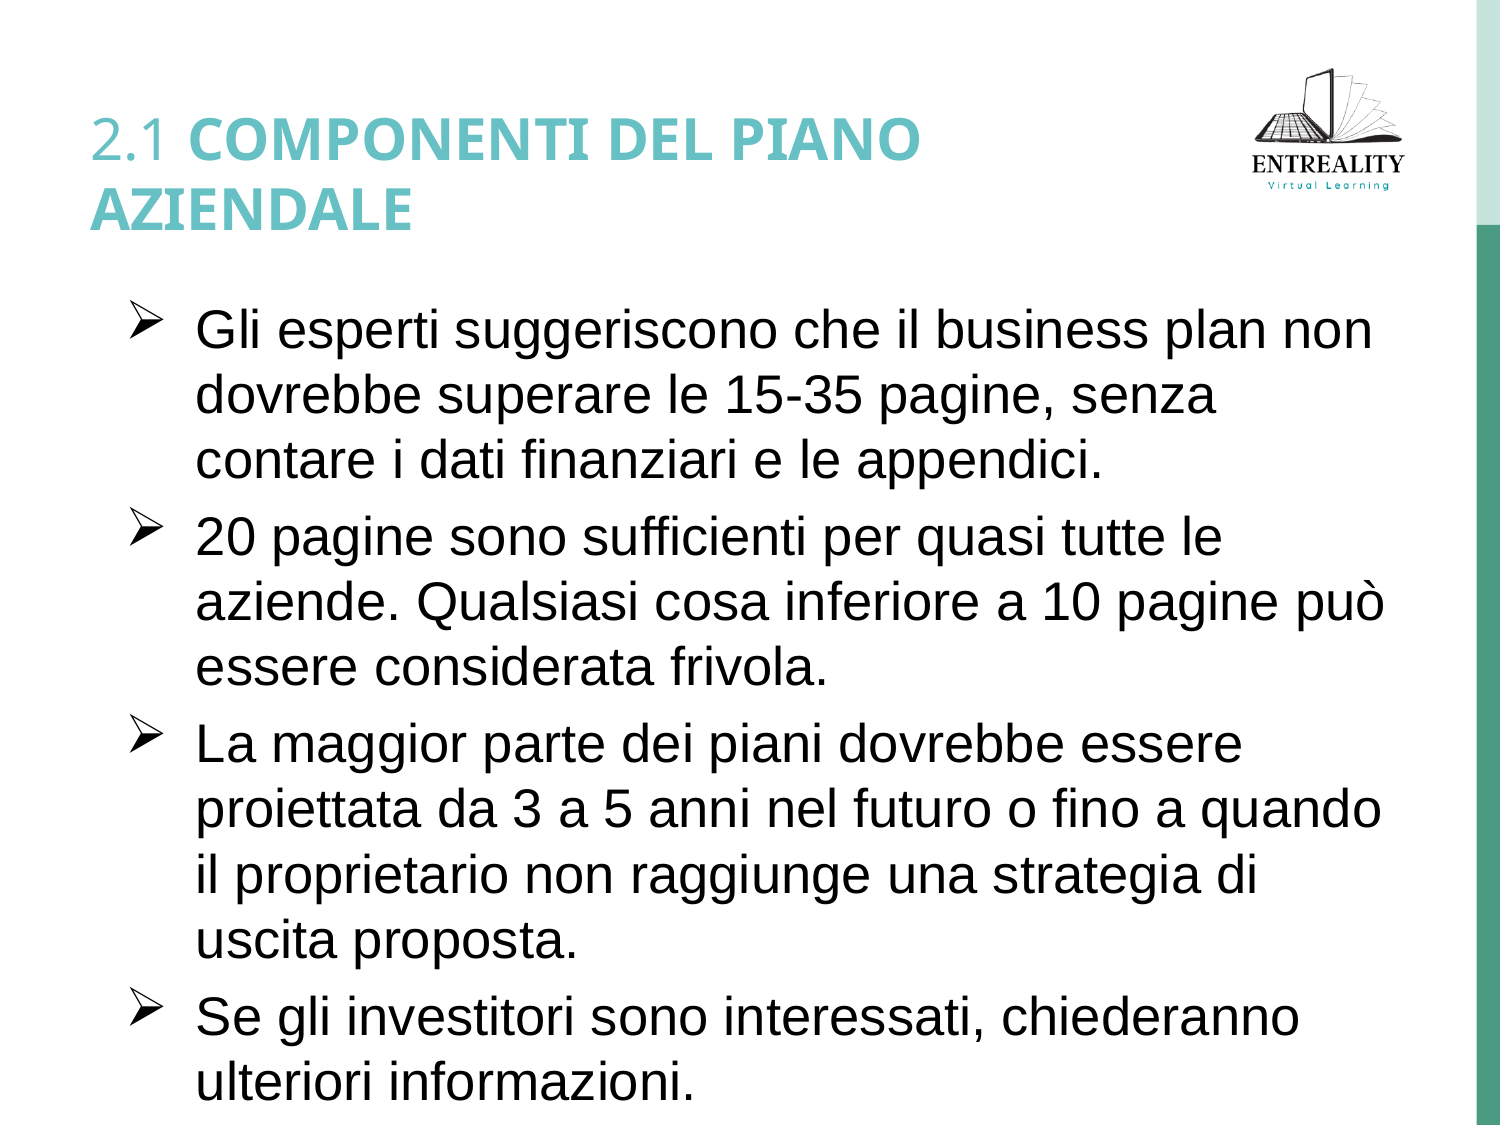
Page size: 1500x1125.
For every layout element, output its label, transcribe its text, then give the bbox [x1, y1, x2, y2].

list Gli esperti suggeriscono che il business plan non dovrebbe superare le 15-35 pagine, senza contare i dati finanziari e le appendici. 20 pagine sono sufficienti per quasi tutte le aziende. Qualsiasi cosa inferiore a 10 pagine può essere considerata frivola. La maggior parte dei piani dovrebbe essere proiettata da 3 a 5 anni nel futuro o fino a quando il proprietario non raggiunge una strategia di uscita proposta. Se gli investitori sono interessati, chiederanno ulteriori informazioni. [75, 286, 1425, 1125]
picture [1198, 0, 1458, 259]
title 2.1 COMPONENTI DEL PIANO AZIENDALE [75, 25, 1025, 250]
